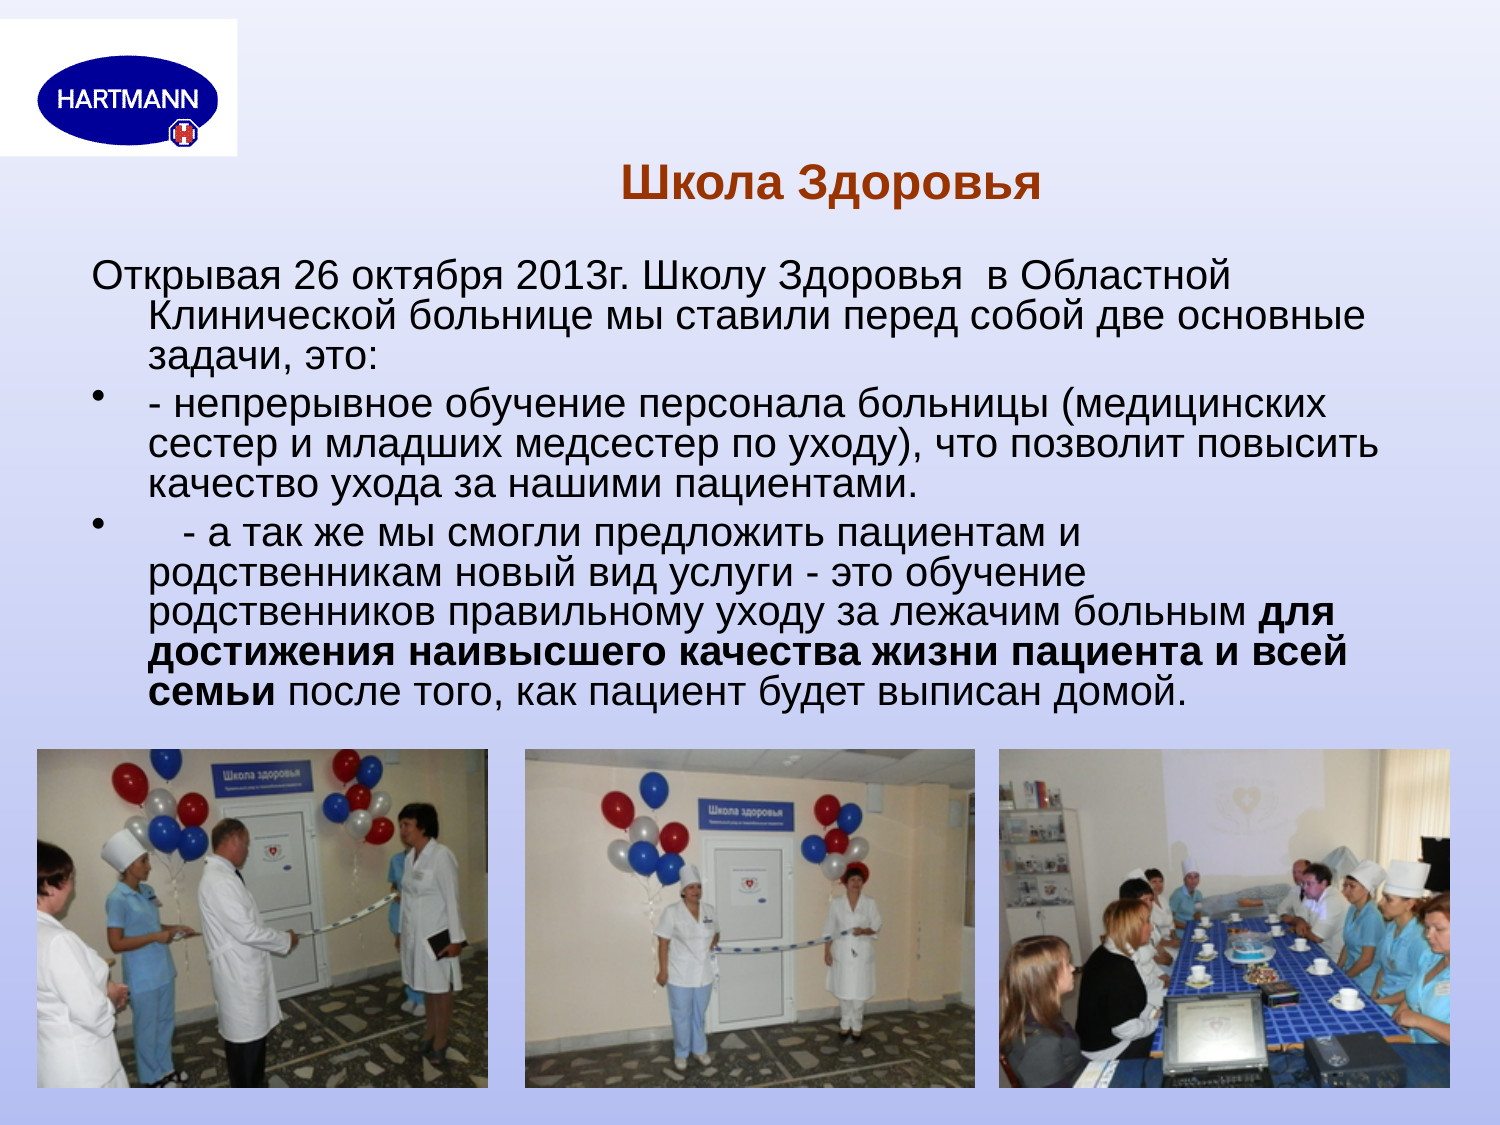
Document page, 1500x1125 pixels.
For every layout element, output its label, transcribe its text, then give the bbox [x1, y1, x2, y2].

list Открывая 26 октября 2013г. Школу Здоровья в Областной Клинической больнице мы ставили перед собой две основные задачи, это: - непрерывное обучение персонала больницы (медицинских сестер и младших медсестер по уходу), что позволит повысить качество ухода за нашими пациентами. - а так же мы смогли предложить пациентам и родственникам новый вид услуги - это обучение родственников правильному уходу за лежачим больным для достижения наивысшего качества жизни пациента и всей семьи после того, как пациент будет выписан домой. [76, 249, 1400, 788]
picture [999, 749, 1451, 1088]
picture [37, 749, 488, 1088]
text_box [0, 18, 238, 157]
title Школа Здоровья [230, 0, 1459, 327]
picture [524, 749, 976, 1088]
